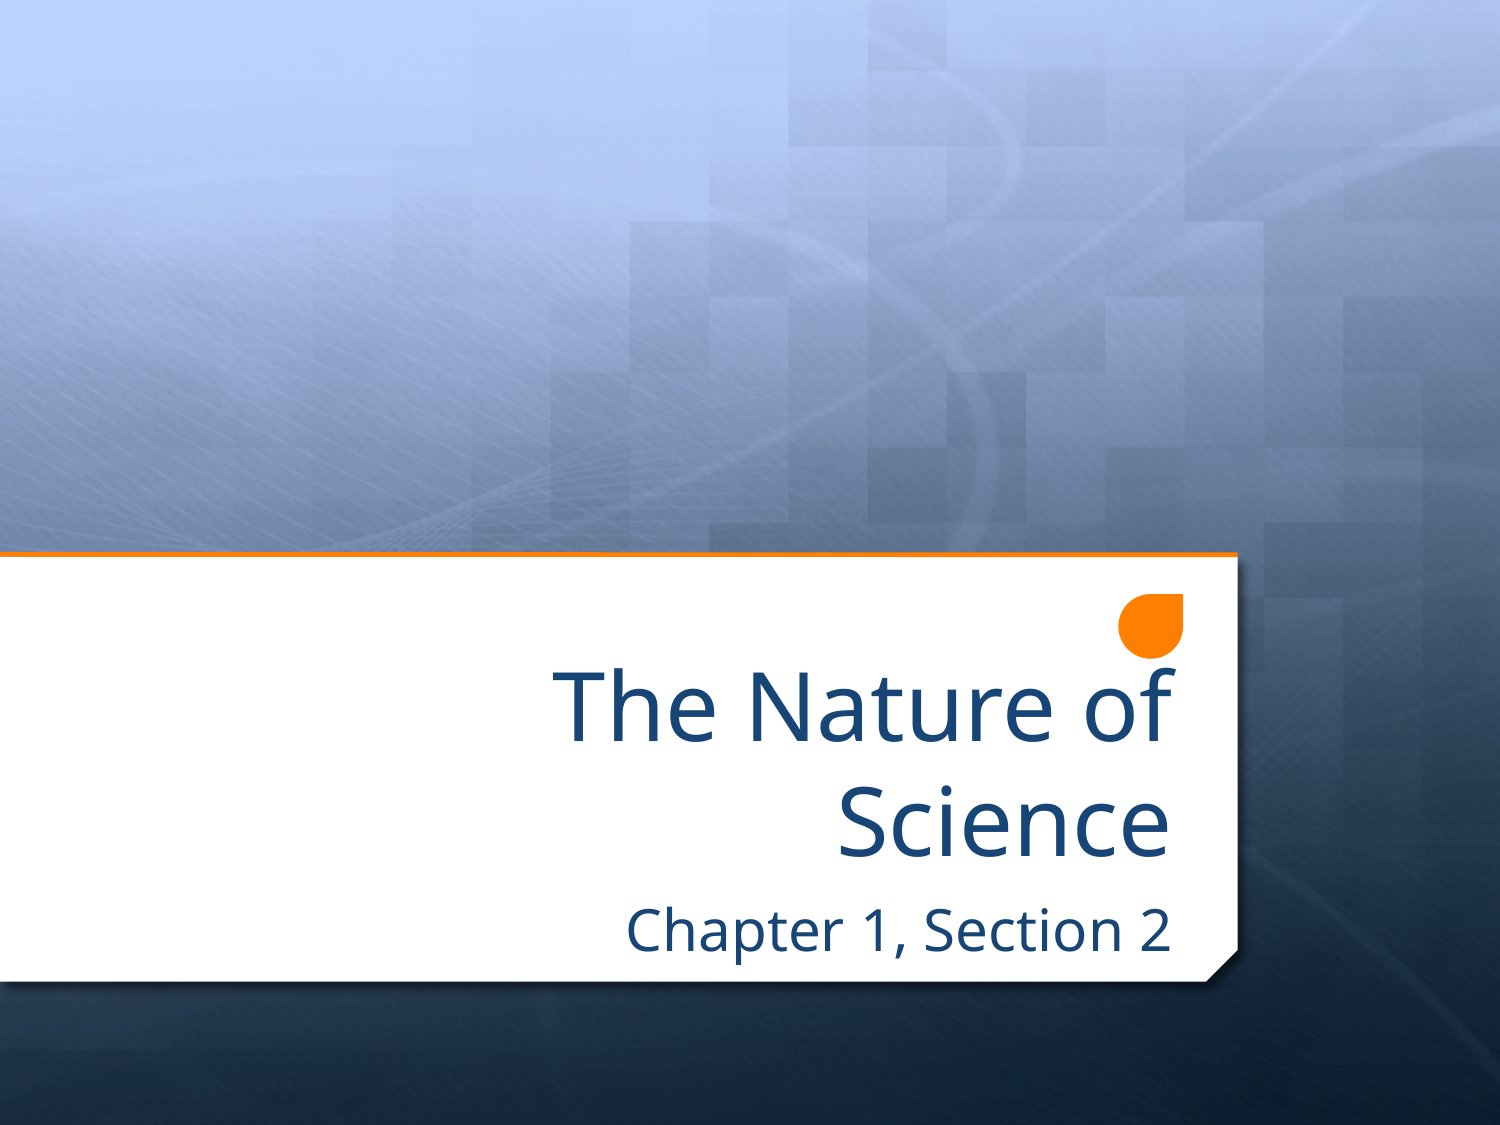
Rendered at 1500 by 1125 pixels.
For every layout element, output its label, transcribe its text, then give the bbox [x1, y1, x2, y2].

subtitle Chapter 1, Section 2 [225, 885, 1188, 980]
title The Nature of Science [225, 641, 1188, 883]
